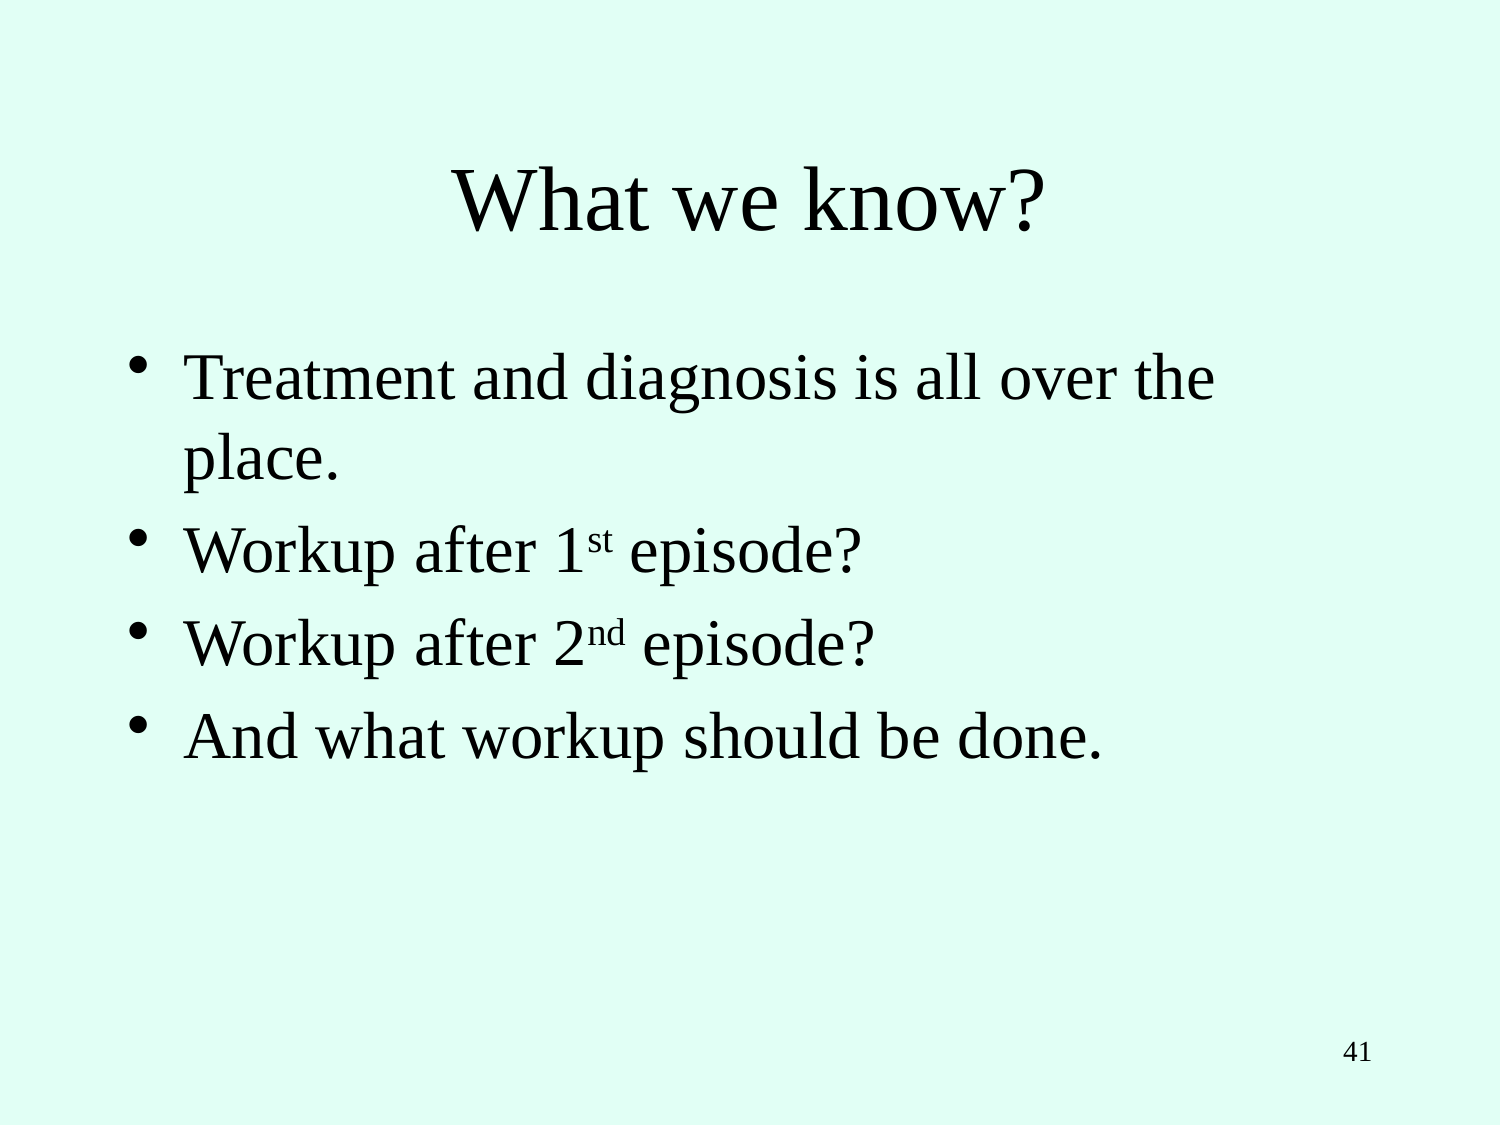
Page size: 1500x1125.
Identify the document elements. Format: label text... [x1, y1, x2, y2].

title What we know? [112, 99, 1388, 288]
text_box 41 [1074, 1024, 1388, 1100]
list Treatment and diagnosis is all over the place. Workup after 1st episode? Workup after 2nd episode? And what workup should be done. [112, 324, 1388, 1000]
